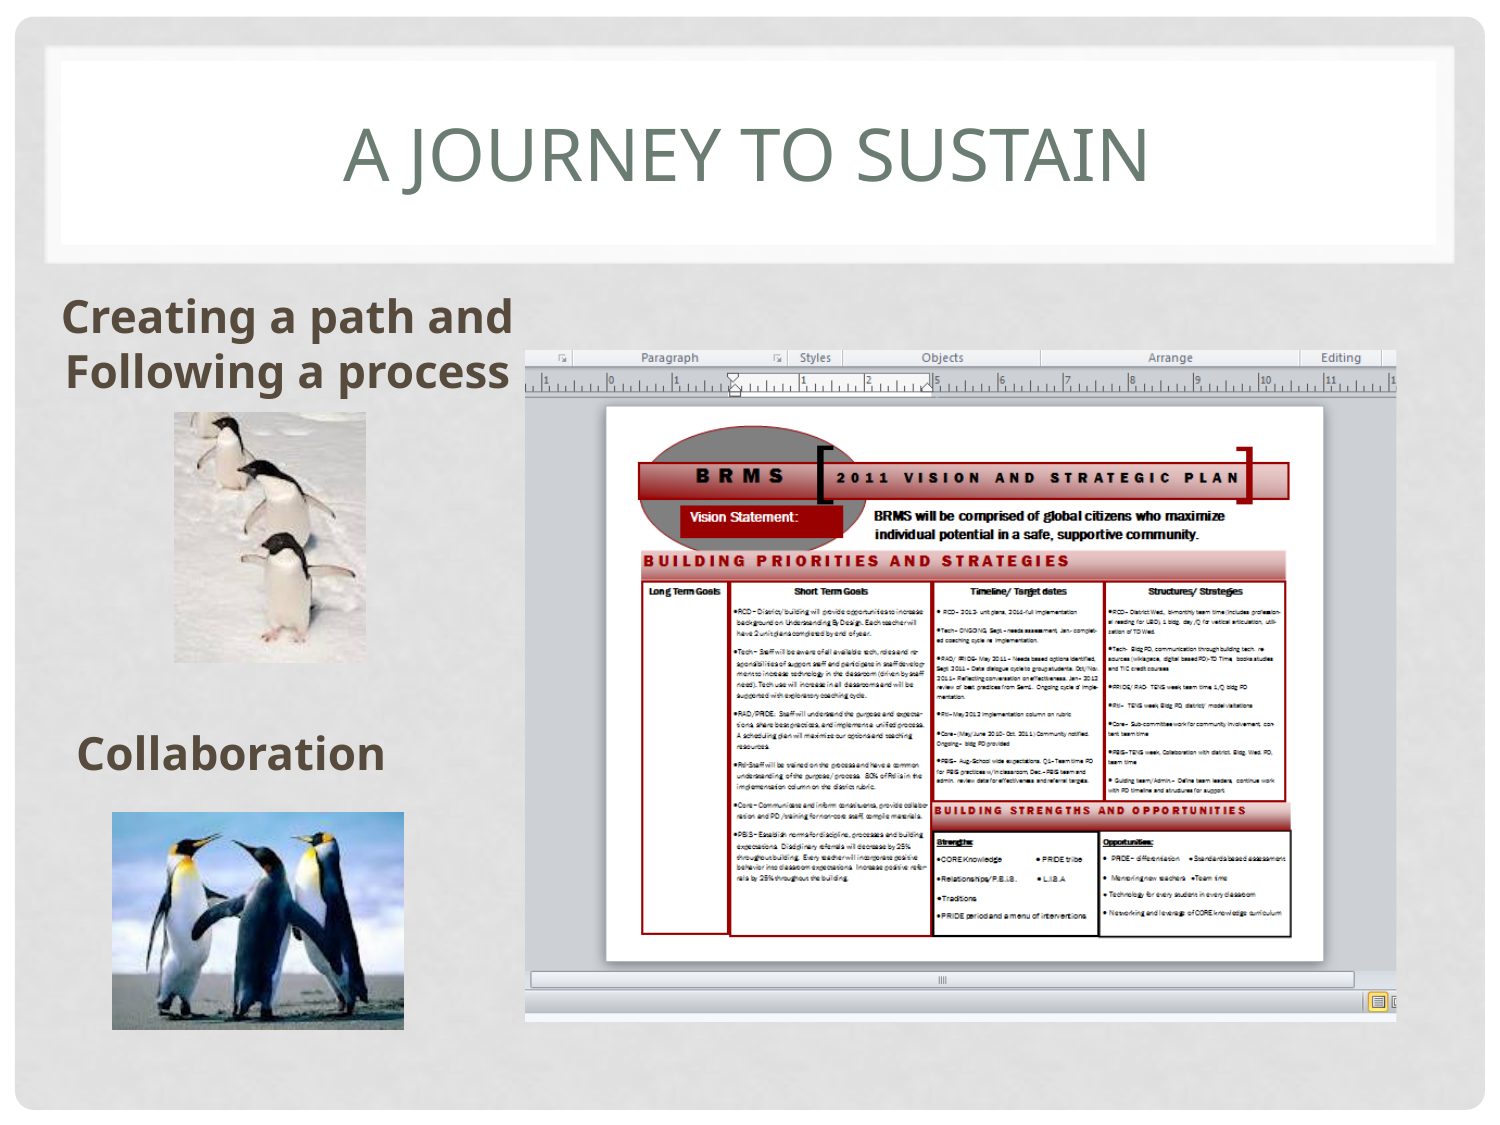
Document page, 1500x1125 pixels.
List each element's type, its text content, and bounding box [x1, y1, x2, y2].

list Creating a path and Following a process [0, 299, 575, 405]
picture [524, 349, 1397, 1022]
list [174, 412, 366, 663]
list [112, 812, 404, 1030]
title A Journey to sustain [69, 66, 1425, 238]
list Collaboration [0, 699, 513, 788]
